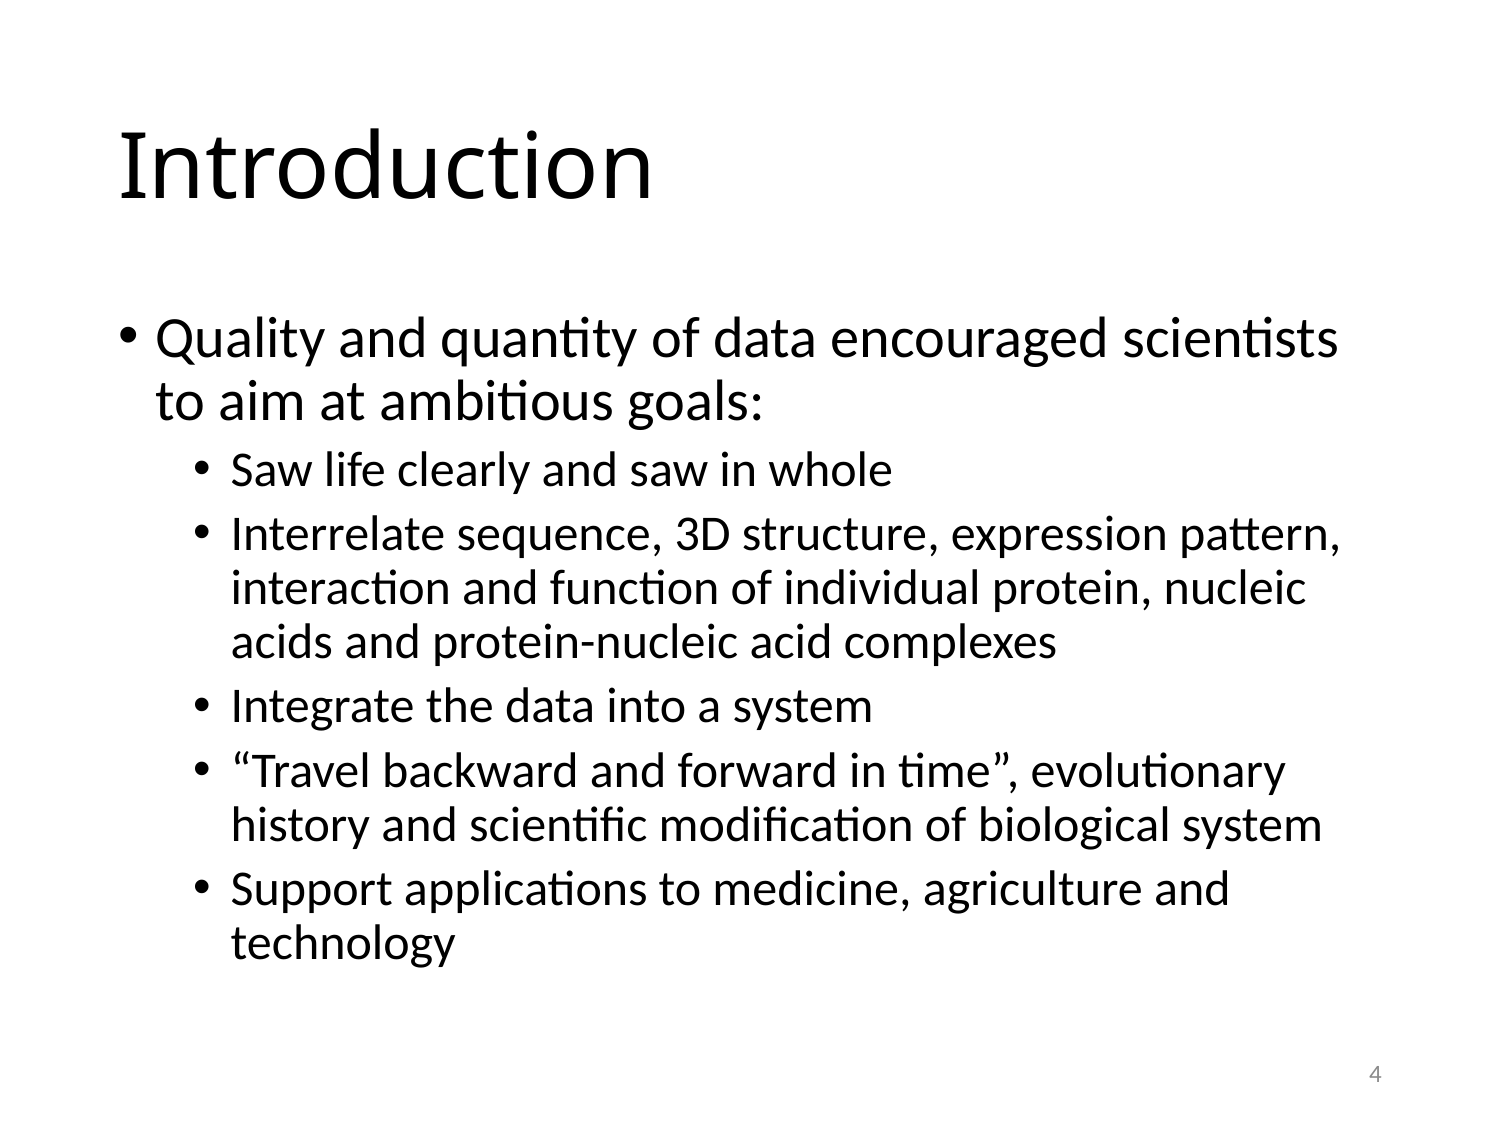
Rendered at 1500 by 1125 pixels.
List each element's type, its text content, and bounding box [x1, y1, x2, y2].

list Quality and quantity of data encouraged scientists to aim at ambitious goals: Saw life clearly and saw in whole Interrelate sequence, 3D structure, expression pattern, interaction and function of individual protein, nucleic acids and protein-nucleic acid complexes Integrate the data into a system “Travel backward and forward in time”, evolutionary history and scientific modification of biological system Support applications to medicine, agriculture and technology [103, 299, 1397, 1014]
title Introduction [103, 59, 1397, 278]
slide_number 4 [1059, 1042, 1397, 1103]
